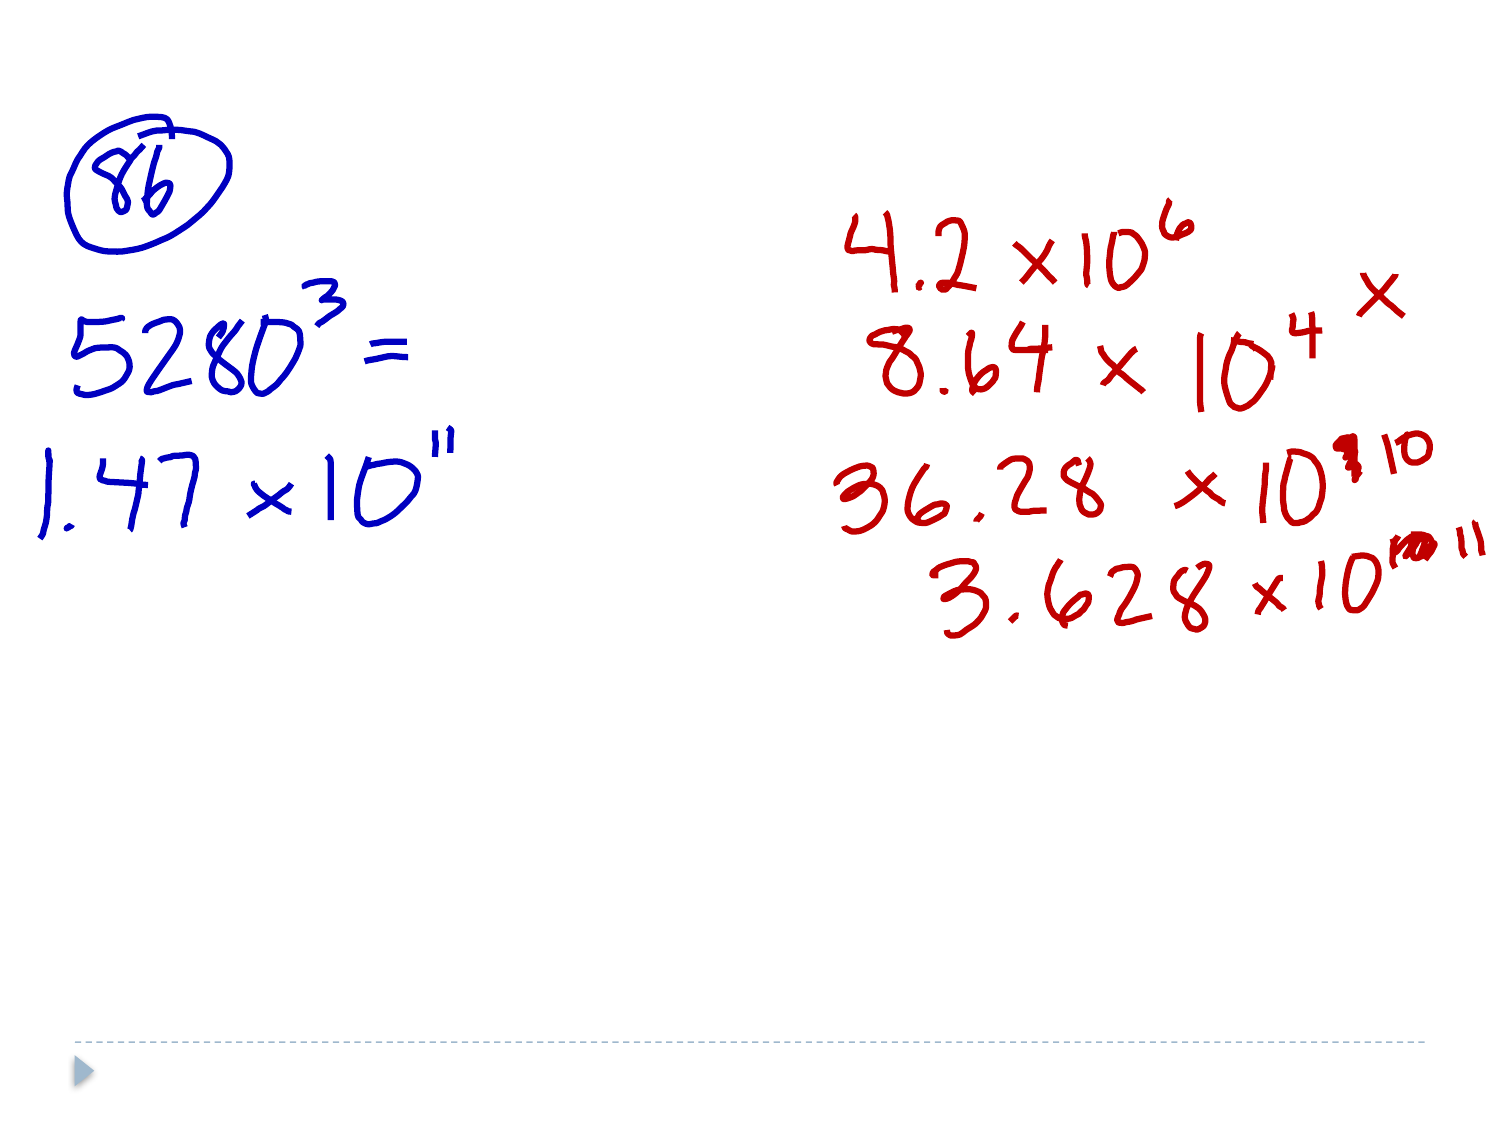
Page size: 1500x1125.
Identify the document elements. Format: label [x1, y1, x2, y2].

text_box [1109, 566, 1153, 624]
text_box [1199, 332, 1203, 413]
text_box [1314, 325, 1323, 332]
text_box [967, 331, 997, 395]
text_box [1203, 486, 1226, 505]
text_box [1383, 434, 1395, 475]
text_box [326, 455, 332, 521]
text_box [252, 482, 273, 500]
text_box [364, 355, 409, 363]
text_box [884, 211, 896, 293]
text_box [129, 457, 143, 531]
text_box [1223, 342, 1269, 410]
text_box [1235, 332, 1249, 342]
text_box [39, 449, 51, 540]
text_box [1010, 321, 1042, 351]
text_box [1108, 231, 1146, 289]
text_box [1013, 242, 1036, 263]
text_box [1290, 313, 1311, 334]
text_box [1009, 614, 1019, 622]
text_box [1334, 435, 1356, 450]
text_box [1340, 437, 1361, 481]
text_box [937, 219, 977, 291]
text_box [1358, 274, 1397, 317]
text_box [144, 318, 192, 393]
text_box [1344, 554, 1380, 611]
text_box [1062, 457, 1102, 516]
text_box [1046, 559, 1090, 627]
text_box [1117, 368, 1145, 393]
text_box [931, 560, 987, 637]
text_box [1317, 560, 1324, 610]
text_box [1391, 535, 1436, 561]
text_box [1186, 470, 1202, 486]
text_box [247, 483, 293, 517]
text_box [1037, 264, 1056, 284]
text_box [303, 280, 345, 327]
text_box [1174, 473, 1216, 507]
text_box [868, 326, 922, 395]
text_box [370, 340, 407, 346]
text_box [250, 314, 302, 395]
text_box [98, 458, 136, 485]
text_box [1379, 293, 1405, 317]
text_box [999, 457, 1047, 513]
text_box [1102, 348, 1137, 386]
text_box [1391, 554, 1397, 569]
text_box [447, 426, 452, 453]
text_box [1083, 233, 1090, 287]
text_box [915, 281, 922, 289]
text_box [1036, 349, 1045, 393]
text_box [141, 480, 149, 486]
text_box [1310, 311, 1314, 359]
text_box [1042, 324, 1047, 347]
text_box [1282, 450, 1324, 524]
text_box [1410, 533, 1433, 550]
text_box [271, 499, 292, 513]
text_box [1099, 345, 1119, 370]
text_box [1020, 239, 1053, 284]
text_box [1256, 577, 1283, 615]
text_box [1474, 521, 1484, 556]
text_box [1230, 339, 1254, 345]
text_box [1027, 346, 1053, 351]
text_box [835, 464, 886, 533]
text_box [906, 463, 948, 524]
text_box [1362, 272, 1380, 295]
text_box [356, 456, 419, 525]
text_box [846, 214, 889, 253]
text_box [1261, 462, 1267, 524]
text_box [1458, 527, 1467, 558]
text_box [1250, 343, 1273, 380]
text_box [66, 115, 231, 253]
text_box [207, 320, 243, 393]
text_box [1254, 583, 1267, 596]
text_box [158, 454, 197, 528]
text_box [1411, 550, 1418, 559]
text_box [73, 317, 131, 396]
text_box [1172, 563, 1211, 631]
text_box [1161, 199, 1193, 241]
text_box [1395, 432, 1431, 464]
